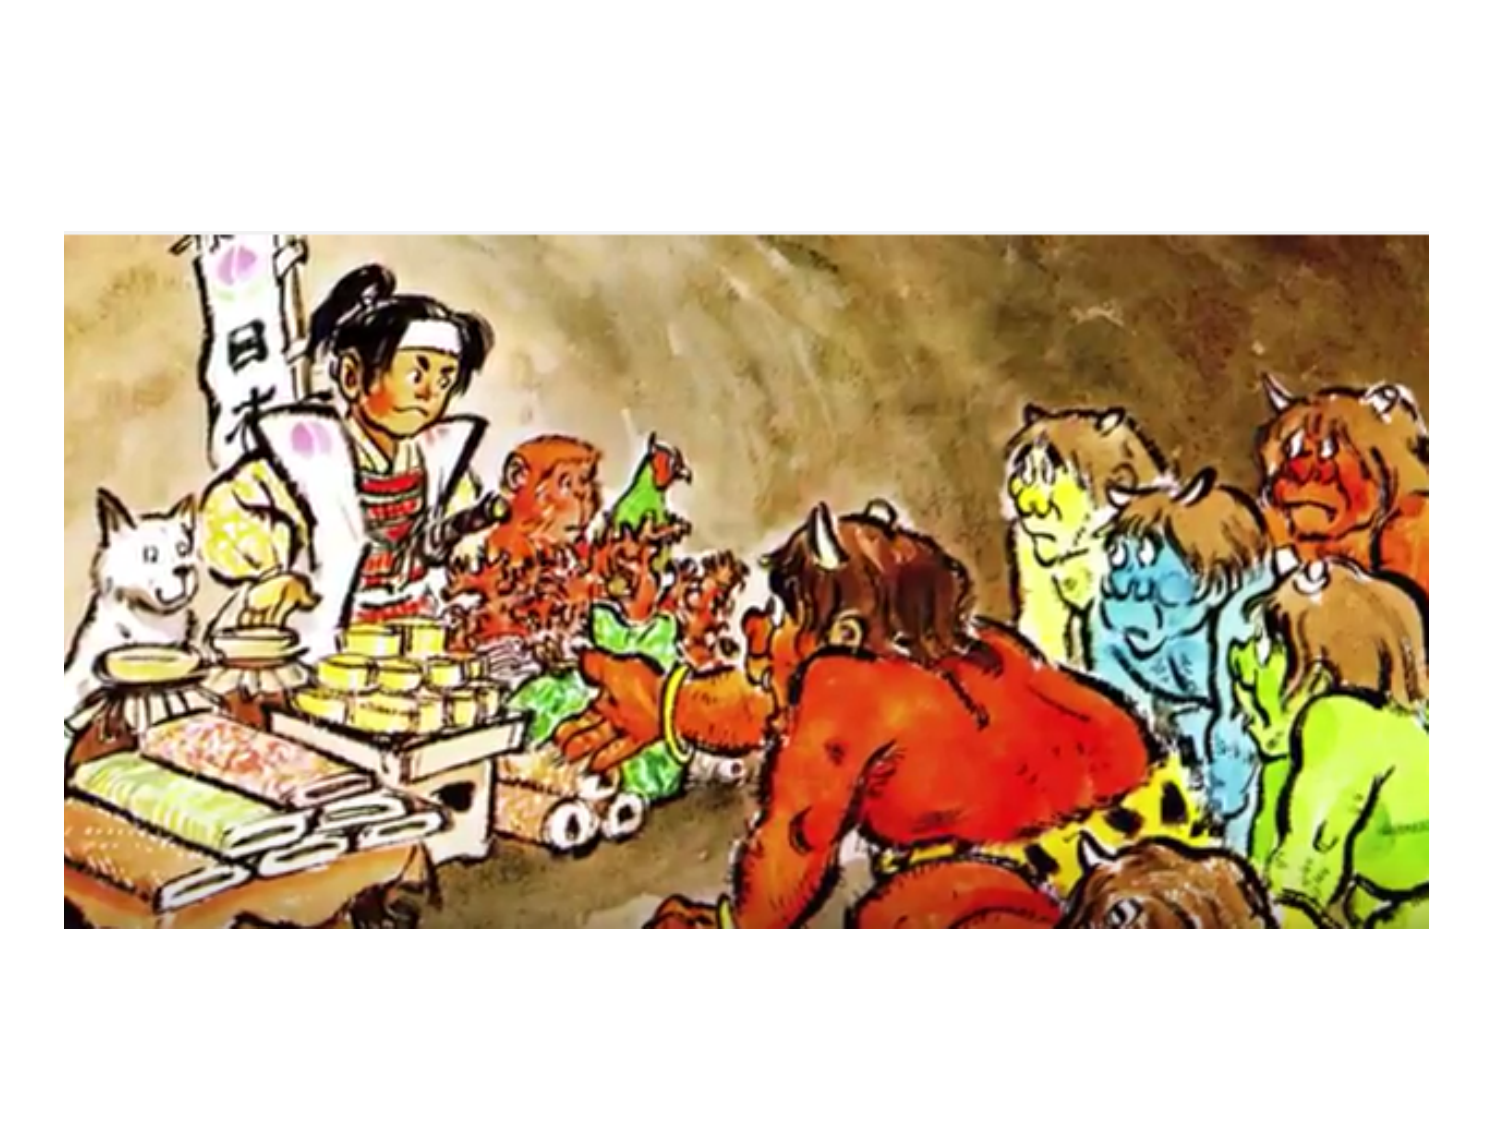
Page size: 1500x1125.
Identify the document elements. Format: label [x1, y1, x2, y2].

list [64, 231, 1429, 929]
